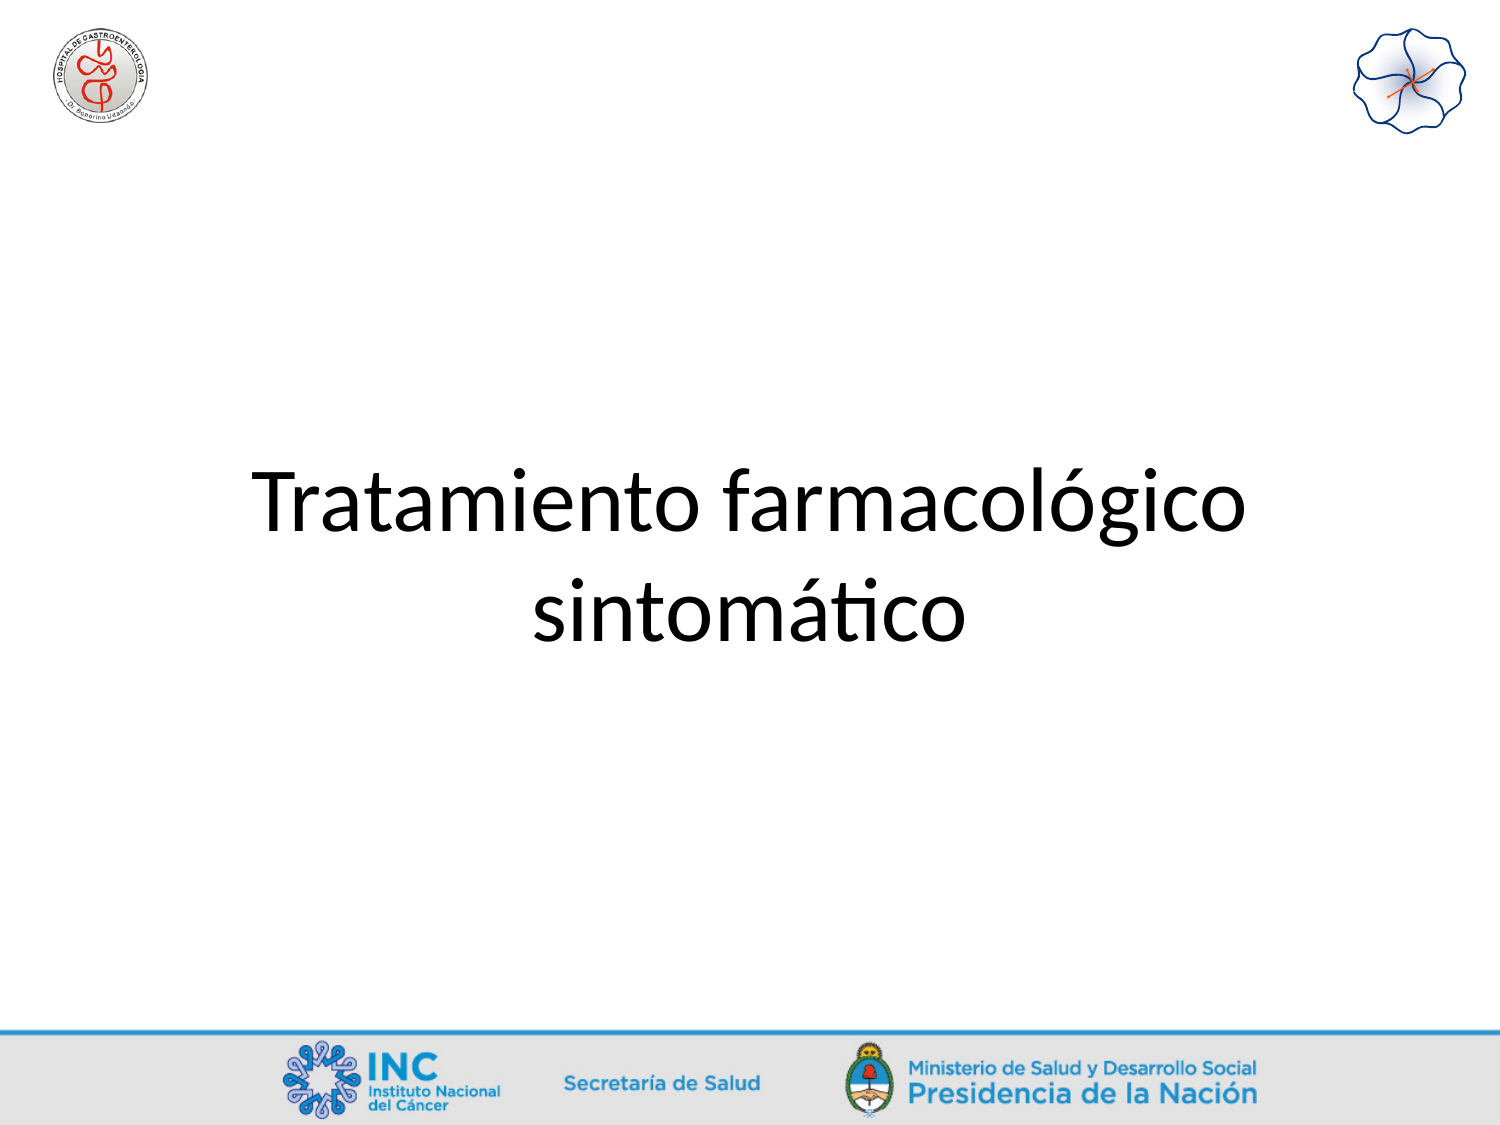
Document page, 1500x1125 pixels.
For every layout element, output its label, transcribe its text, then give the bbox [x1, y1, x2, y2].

text_box Tratamiento farmacológico sintomático [74, 432, 1425, 621]
picture [0, 1027, 1500, 1125]
picture [52, 28, 148, 124]
picture [1352, 28, 1467, 135]
